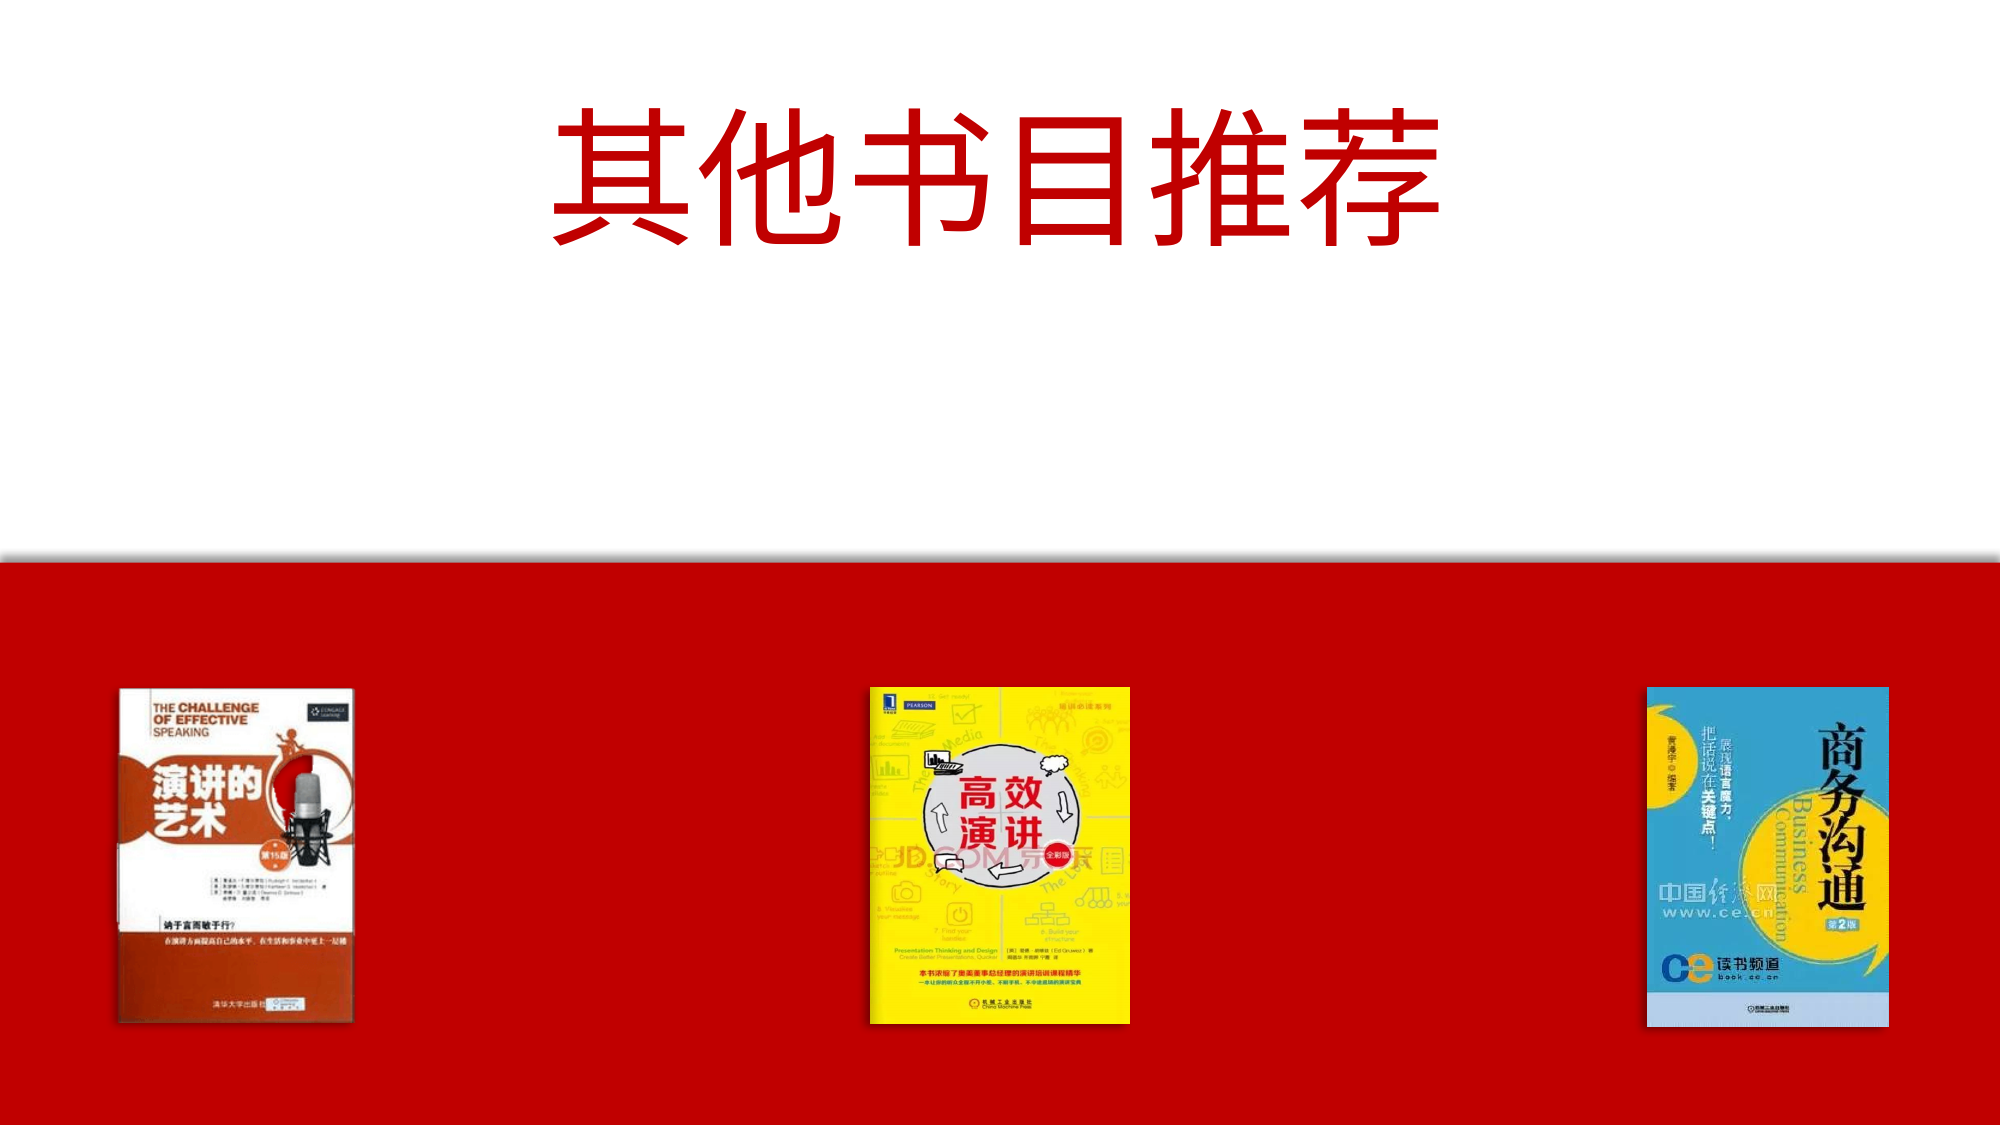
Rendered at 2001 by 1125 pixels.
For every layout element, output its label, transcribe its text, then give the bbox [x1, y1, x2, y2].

picture [870, 687, 1130, 1024]
picture [68, 687, 405, 1023]
text_box [0, 561, 2000, 1125]
text_box 其他书目推荐 [346, 77, 1648, 272]
picture [1647, 687, 1889, 1027]
